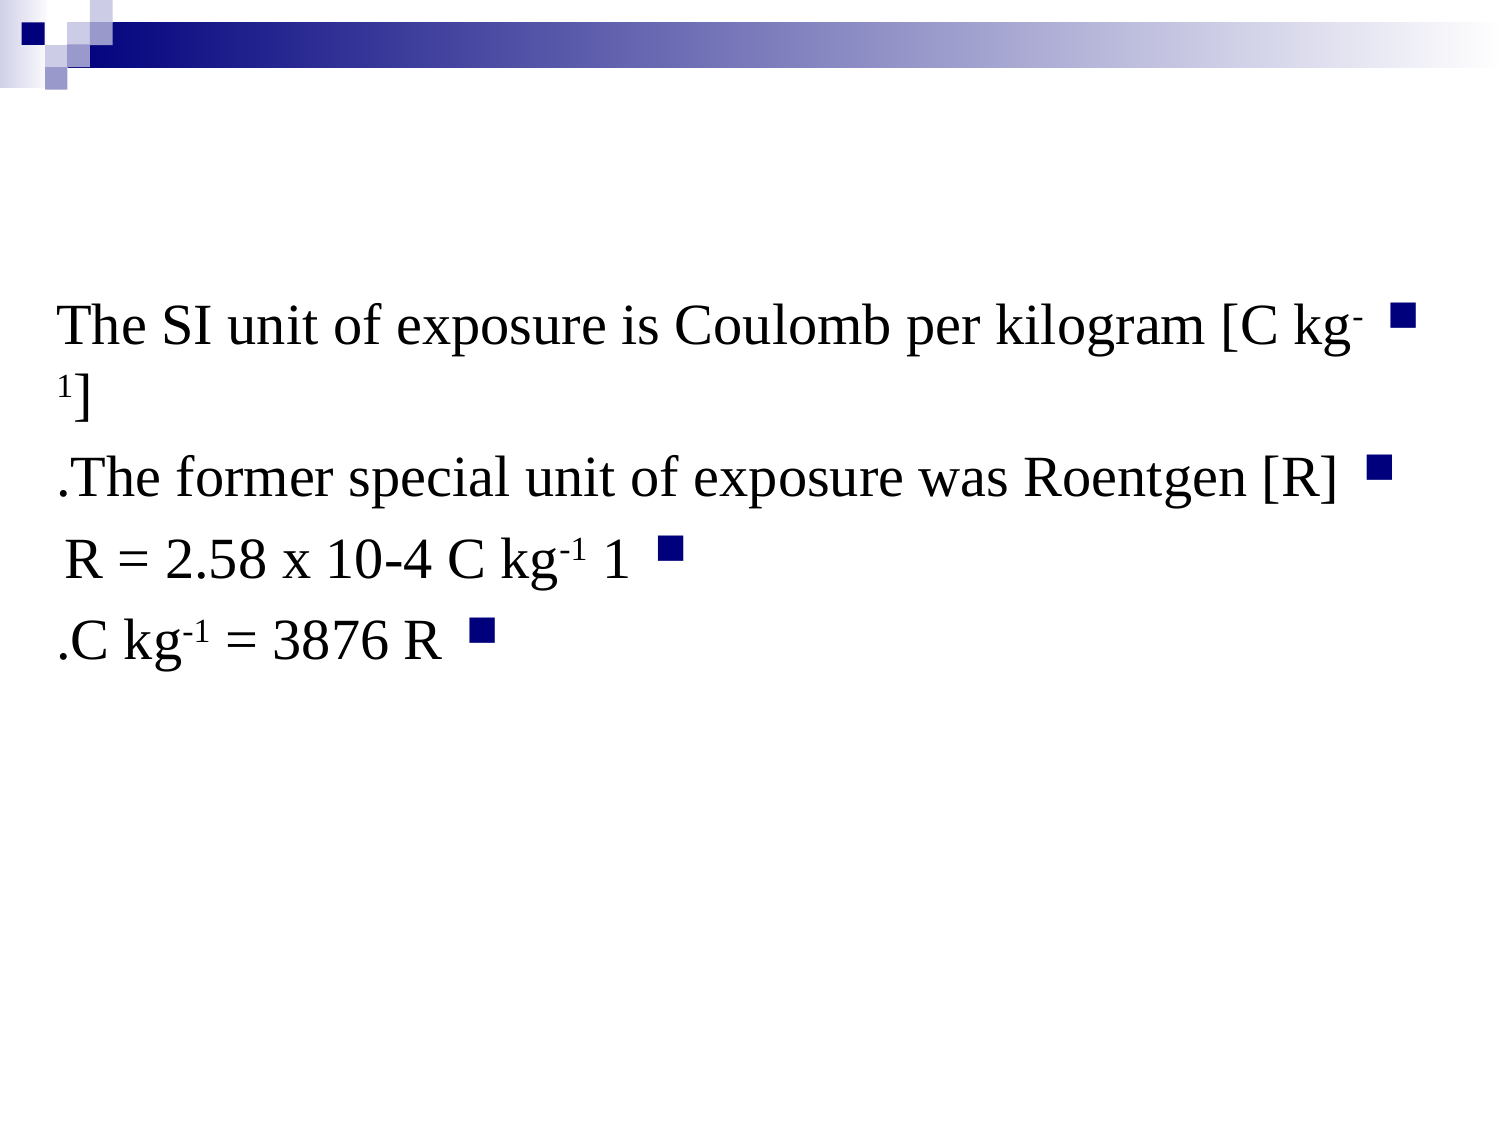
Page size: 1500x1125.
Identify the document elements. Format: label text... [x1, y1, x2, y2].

text_box The SI unit of exposure is Coulomb per kilogram [C kg-1] The former special unit of exposure was Roentgen [R]. 1 R = 2.58 x 10-4 C kg-1 C kg-1 = 3876 R. [41, 278, 1436, 1029]
